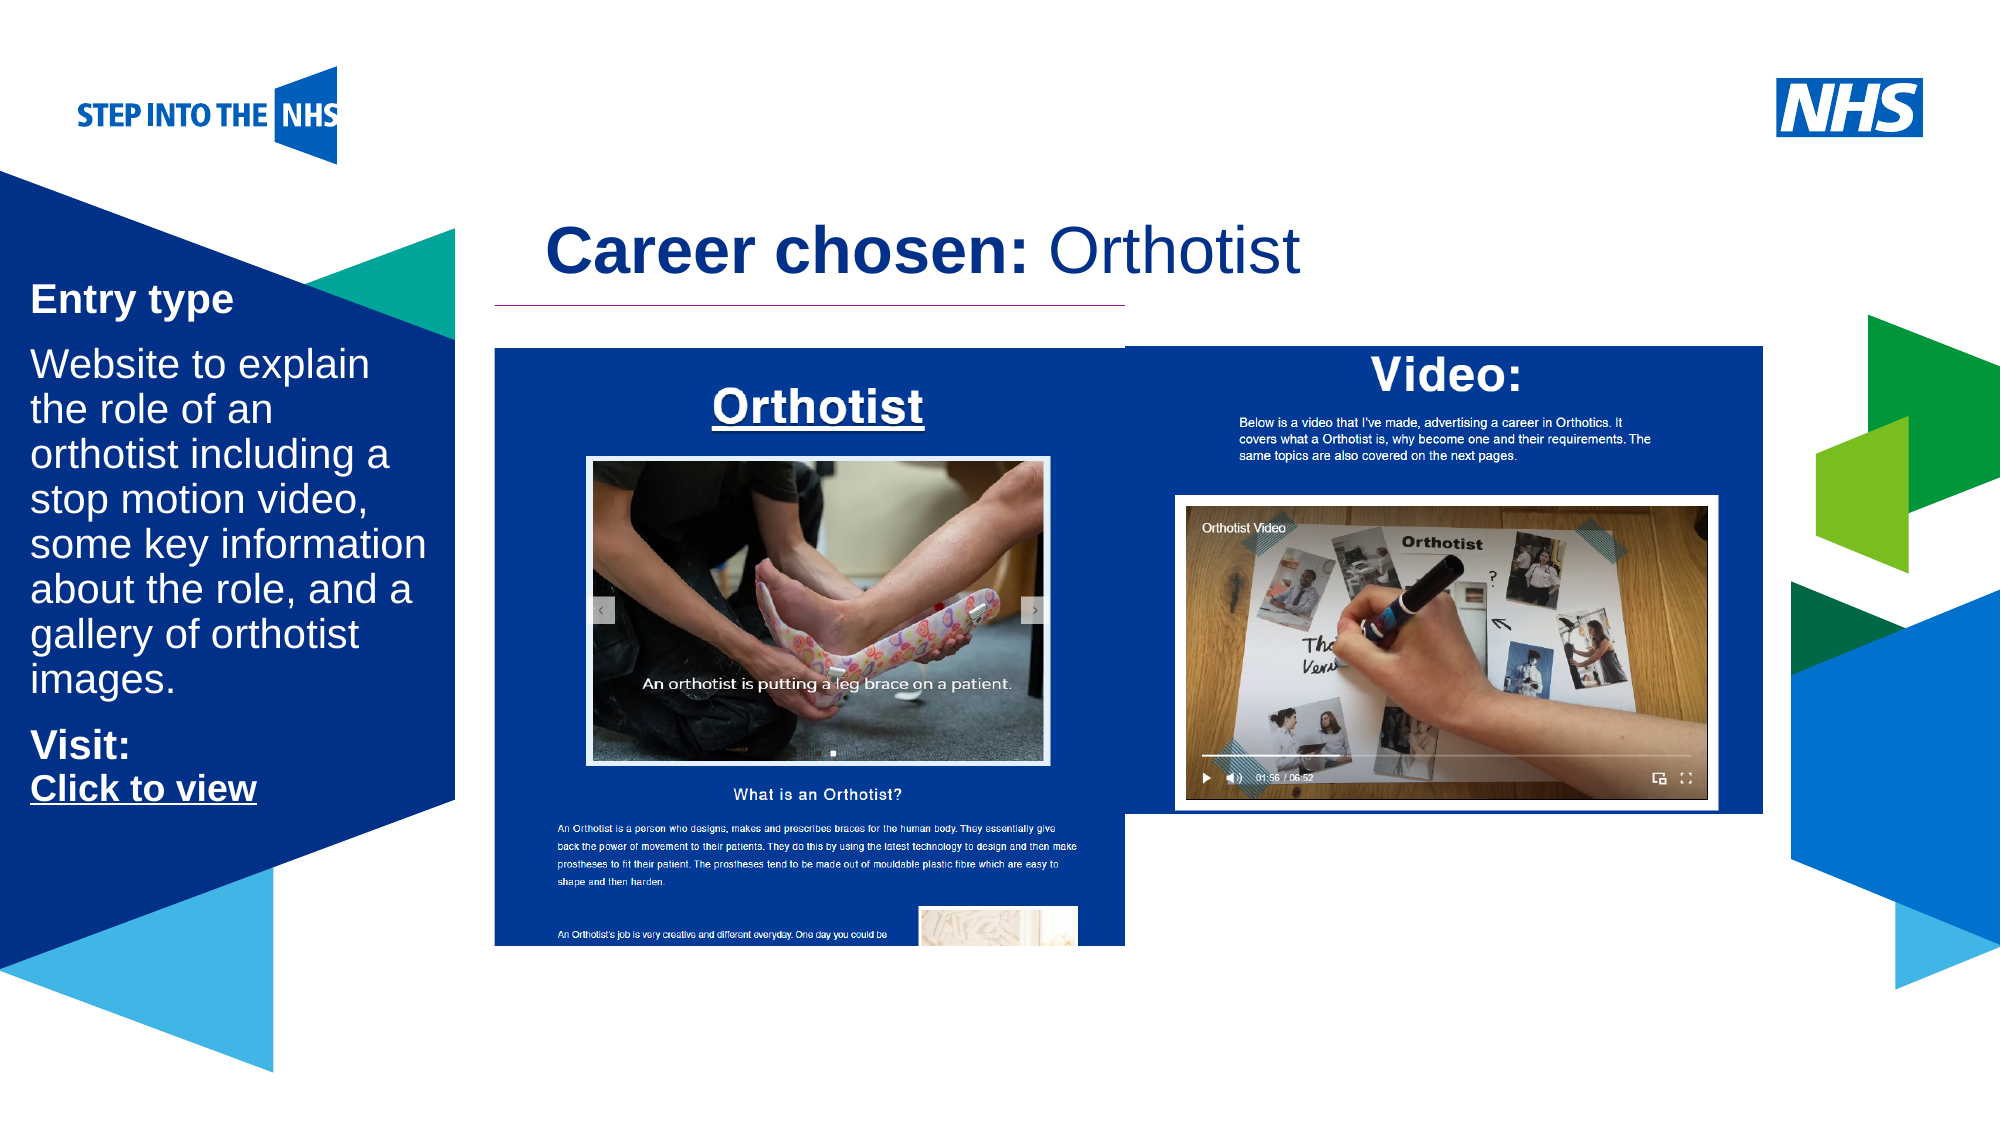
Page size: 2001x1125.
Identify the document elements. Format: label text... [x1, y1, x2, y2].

title Career chosen: Orthotist [545, 216, 1767, 306]
text_box Entry type Website to explain the role of an orthotist including a stop motion video, some key information about the role, and a gallery of orthotist images. Visit: Click to view [30, 325, 433, 810]
picture [494, 305, 1763, 946]
